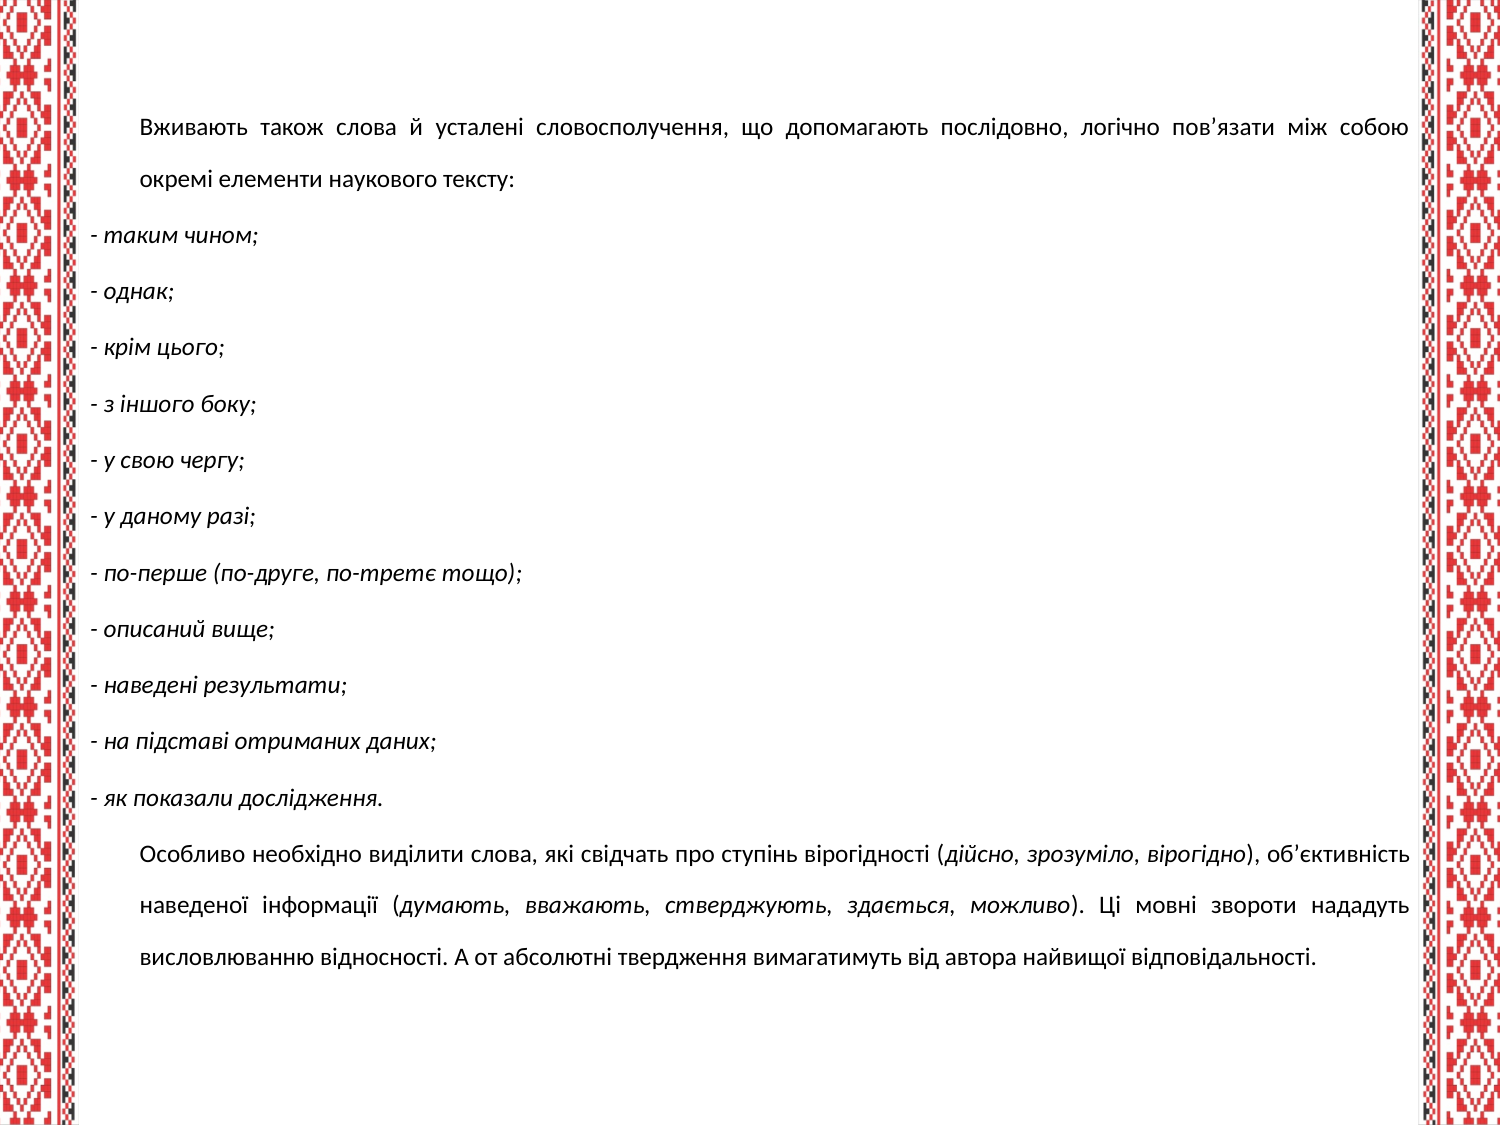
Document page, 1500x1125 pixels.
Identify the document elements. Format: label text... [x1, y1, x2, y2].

list Вживають також слова й усталені словосполучення, що допомагають послідовно, логічно пов’язати між собою окремі елементи наукового тексту: - таким чином; - однак; - крім цього; - з іншого боку; - у свою чергу; - у даному разі; - по-перше (по-друге, по-третє тощо); - описаний вище; - наведені результати; - на підставі отриманих даних; - як показали дослідження. Особливо необхідно виділити слова, які свідчать про ступінь вірогідності (дійсно, зрозуміло, вірогідно), об’єктивність наведеної інформації (думають, вважають, стверджують, здається, можливо). Ці мовні звороти нададуть висловлюванню відносності. А от абсолютні твердження вимагатимуть від автора найвищої відповідальності. [79, 82, 1418, 1005]
picture [911, 1, 1500, 1124]
picture [0, 1, 585, 1124]
